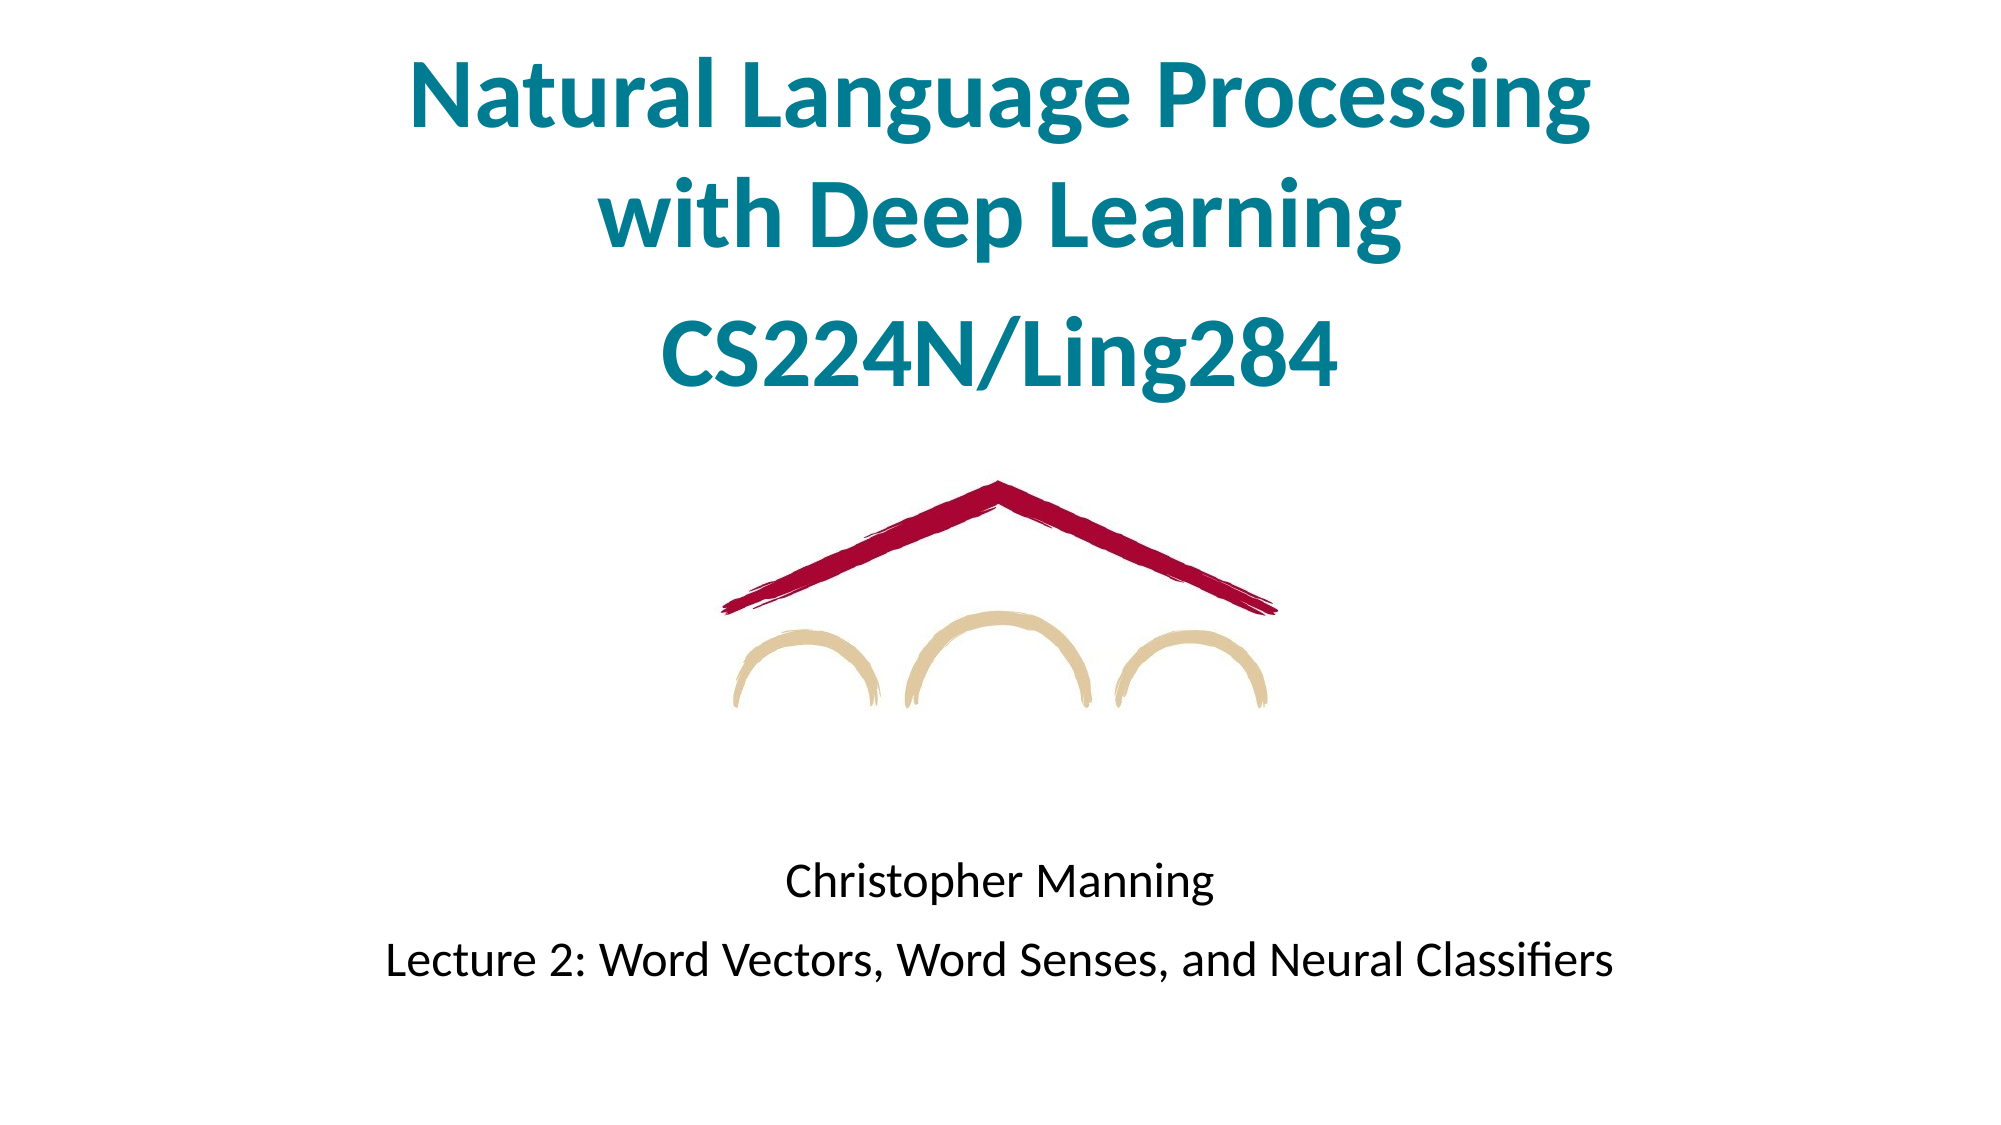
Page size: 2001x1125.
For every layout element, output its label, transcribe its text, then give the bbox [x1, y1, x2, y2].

text_box Christopher Manning Lecture 2: Word Vectors, Word Senses, and Neural Classifiers [376, 826, 1623, 987]
picture [714, 469, 1279, 712]
title Natural Language Processing with Deep Learning CS224N/Ling284 [401, 26, 1598, 407]
